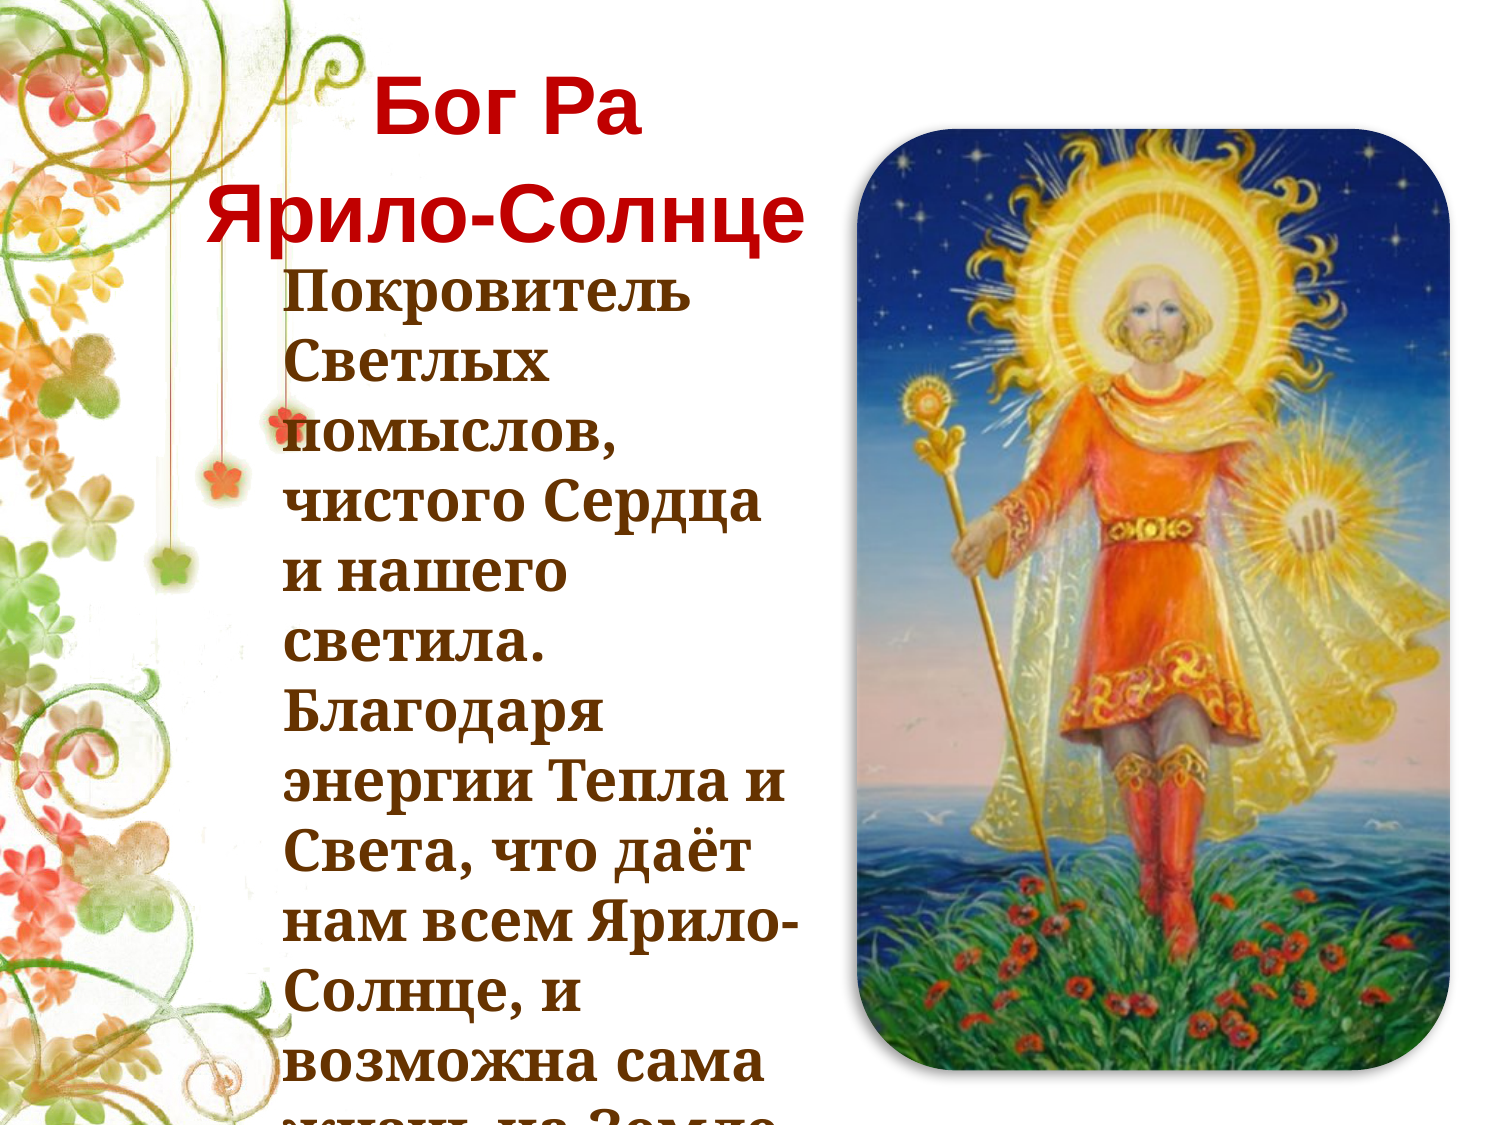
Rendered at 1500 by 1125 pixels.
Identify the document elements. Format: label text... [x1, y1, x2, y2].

picture [0, 0, 1500, 1125]
list Покровитель Светлых помыслов, чистого Сердца и нашего светила. Благодаря энергии Тепла и Света, что даёт нам всем Ярило-Солнце, и возможна сама жизнь на Земле. [210, 245, 821, 914]
title Бог Ра Ярило-Солнце [175, 93, 863, 329]
